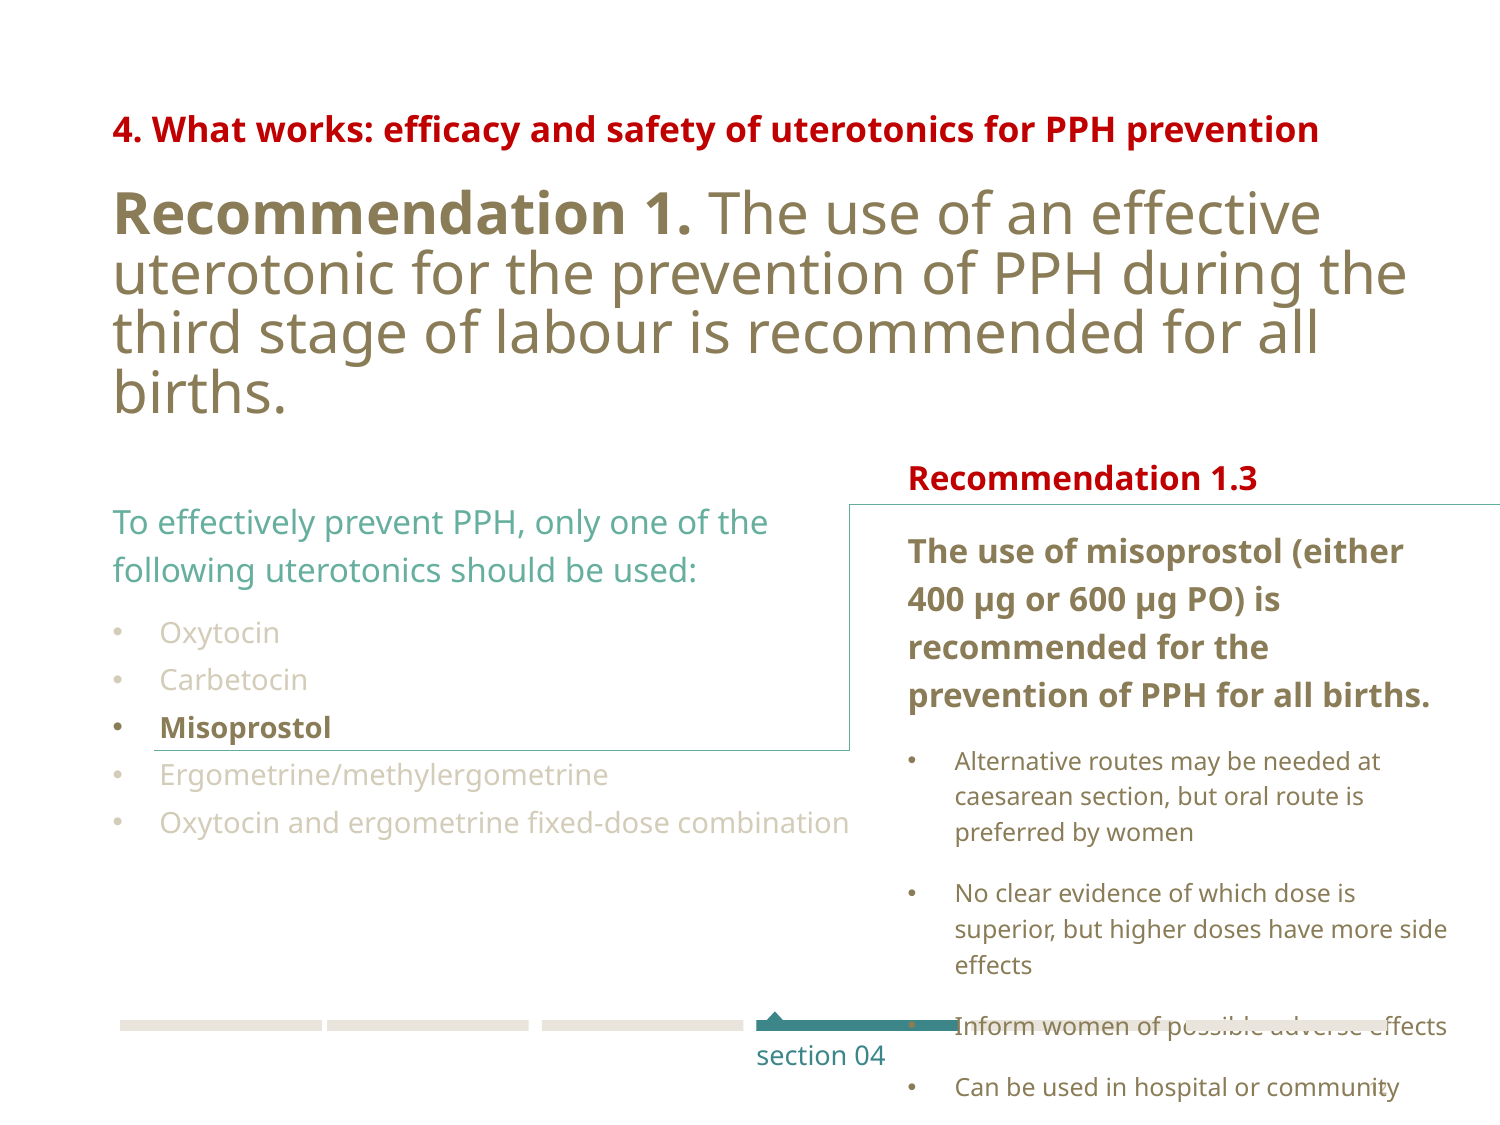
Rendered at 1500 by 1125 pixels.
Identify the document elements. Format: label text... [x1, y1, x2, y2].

title Recommendation 1. The use of an effective uterotonic for the prevention of PPH during the third stage of labour is recommended for all births. [112, 187, 1458, 338]
text_box [1185, 1020, 1388, 1031]
text_box [971, 1020, 1173, 1031]
text_box [120, 1020, 322, 1031]
text_box section 04 [756, 1038, 959, 1072]
text_box Recommendation 1.3 The use of misoprostol (either 400 µg or 600 µg PO) is recommended for the prevention of PPH for all births. Alternative routes may be needed at caesarean section, but oral route is preferred by women No clear evidence of which dose is superior, but higher doses have more side effects Inform women of possible adverse effects Can be used in hospital or community [907, 760, 1458, 854]
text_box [756, 1011, 959, 1032]
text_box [154, 504, 1500, 751]
text_box [541, 1020, 744, 1031]
text_box Recommendation 1.3 The use of misoprostol (either 400 µg or 600 µg PO) is recommended for the prevention of PPH for all births. Alternative routes may be needed at caesarean section, but oral route is preferred by women No clear evidence of which dose is superior, but higher doses have more side effects Inform women of possible adverse effects Can be used in hospital or community [907, 449, 1458, 502]
text_box [327, 1020, 529, 1031]
list To effectively prevent PPH, only one of the following uterotonics should be used: Oxytocin Carbetocin Misoprostol Ergometrine/methylergometrine Oxytocin and ergometrine fixed-dose combination [112, 493, 867, 795]
list 4. What works: efficacy and safety of uterotonics for PPH prevention [112, 113, 1388, 188]
